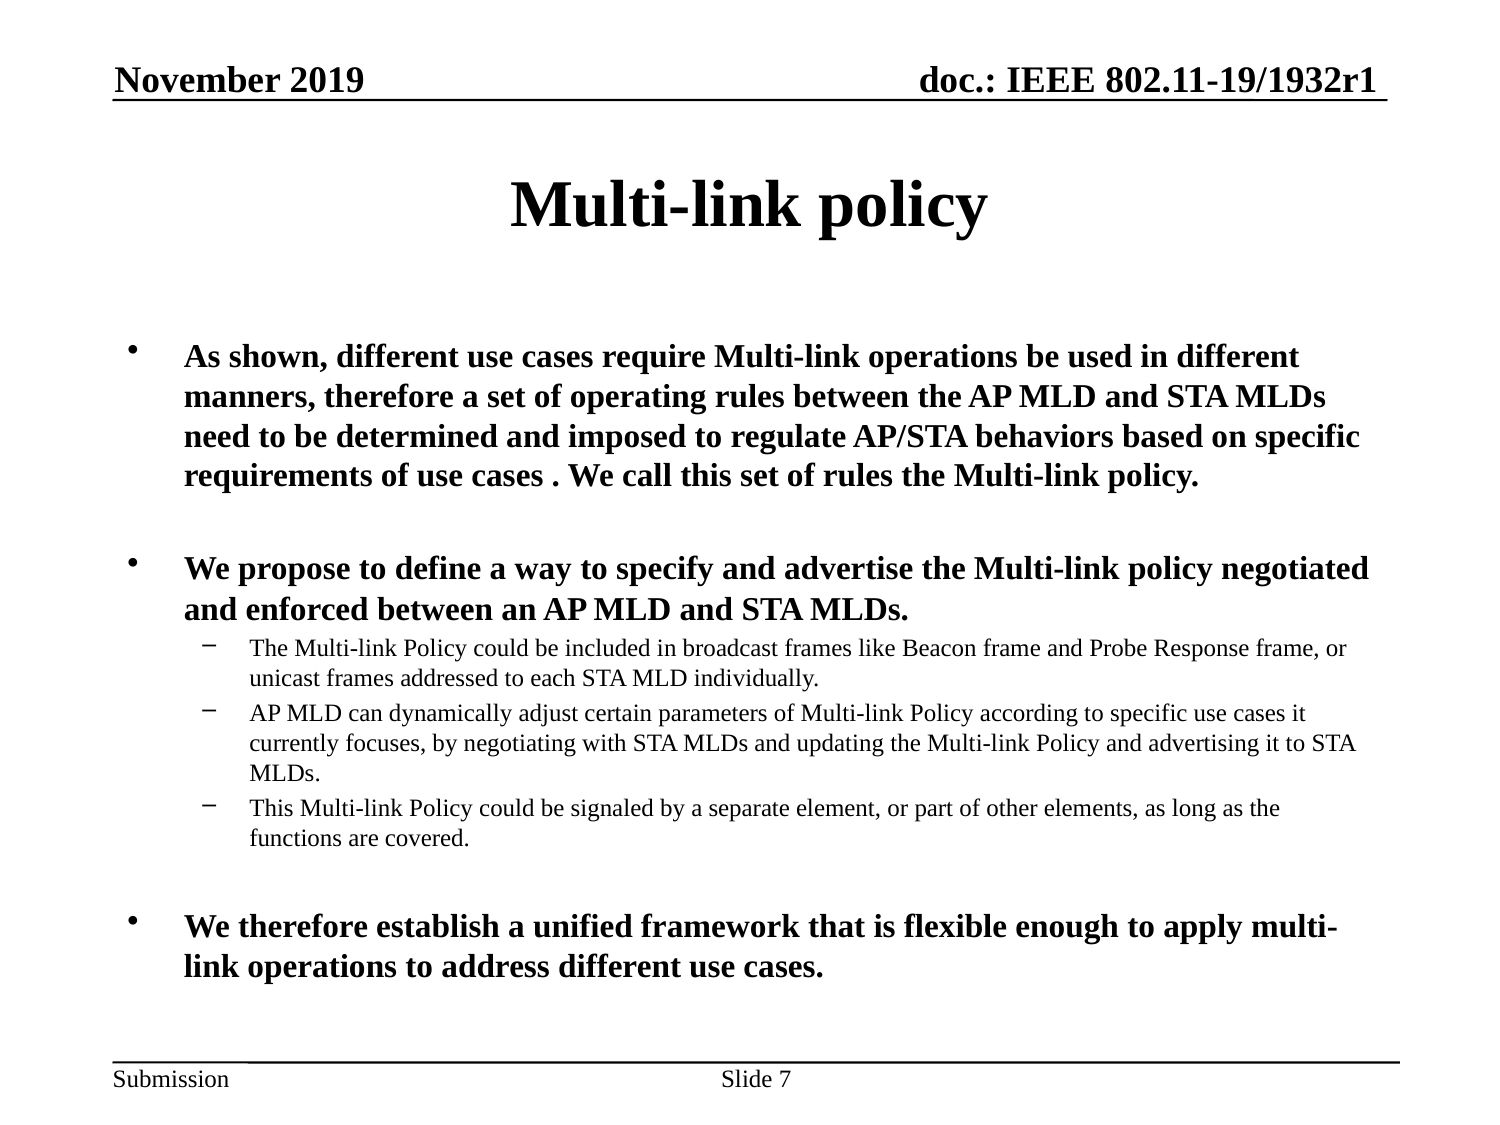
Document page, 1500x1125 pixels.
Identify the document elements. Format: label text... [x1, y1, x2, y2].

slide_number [114, 54, 368, 101]
slide_number Slide 7 [712, 1061, 800, 1093]
title Multi-link policy [112, 112, 1388, 288]
list As shown, different use cases require Multi-link operations be used in different manners, therefore a set of operating rules between the AP MLD and STA MLDs need to be determined and imposed to regulate AP/STA behaviors based on specific requirements of use cases . We call this set of rules the Multi-link policy. We propose to define a way to specify and advertise the Multi-link policy negotiated and enforced between an AP MLD and STA MLDs. The Multi-link Policy could be included in broadcast frames like Beacon frame and Probe Response frame, or unicast frames addressed to each STA MLD individually. AP MLD can dynamically adjust certain parameters of Multi-link Policy according to specific use cases it currently focuses, by negotiating with STA MLDs and updating the Multi-link Policy and advertising it to STA MLDs. This Multi-link Policy could be signaled by a separate element, or part of other elements, as long as the functions are covered. We therefore establish a unified framework that is flexible enough to apply multi-link operations to address different use cases. [112, 326, 1388, 1002]
